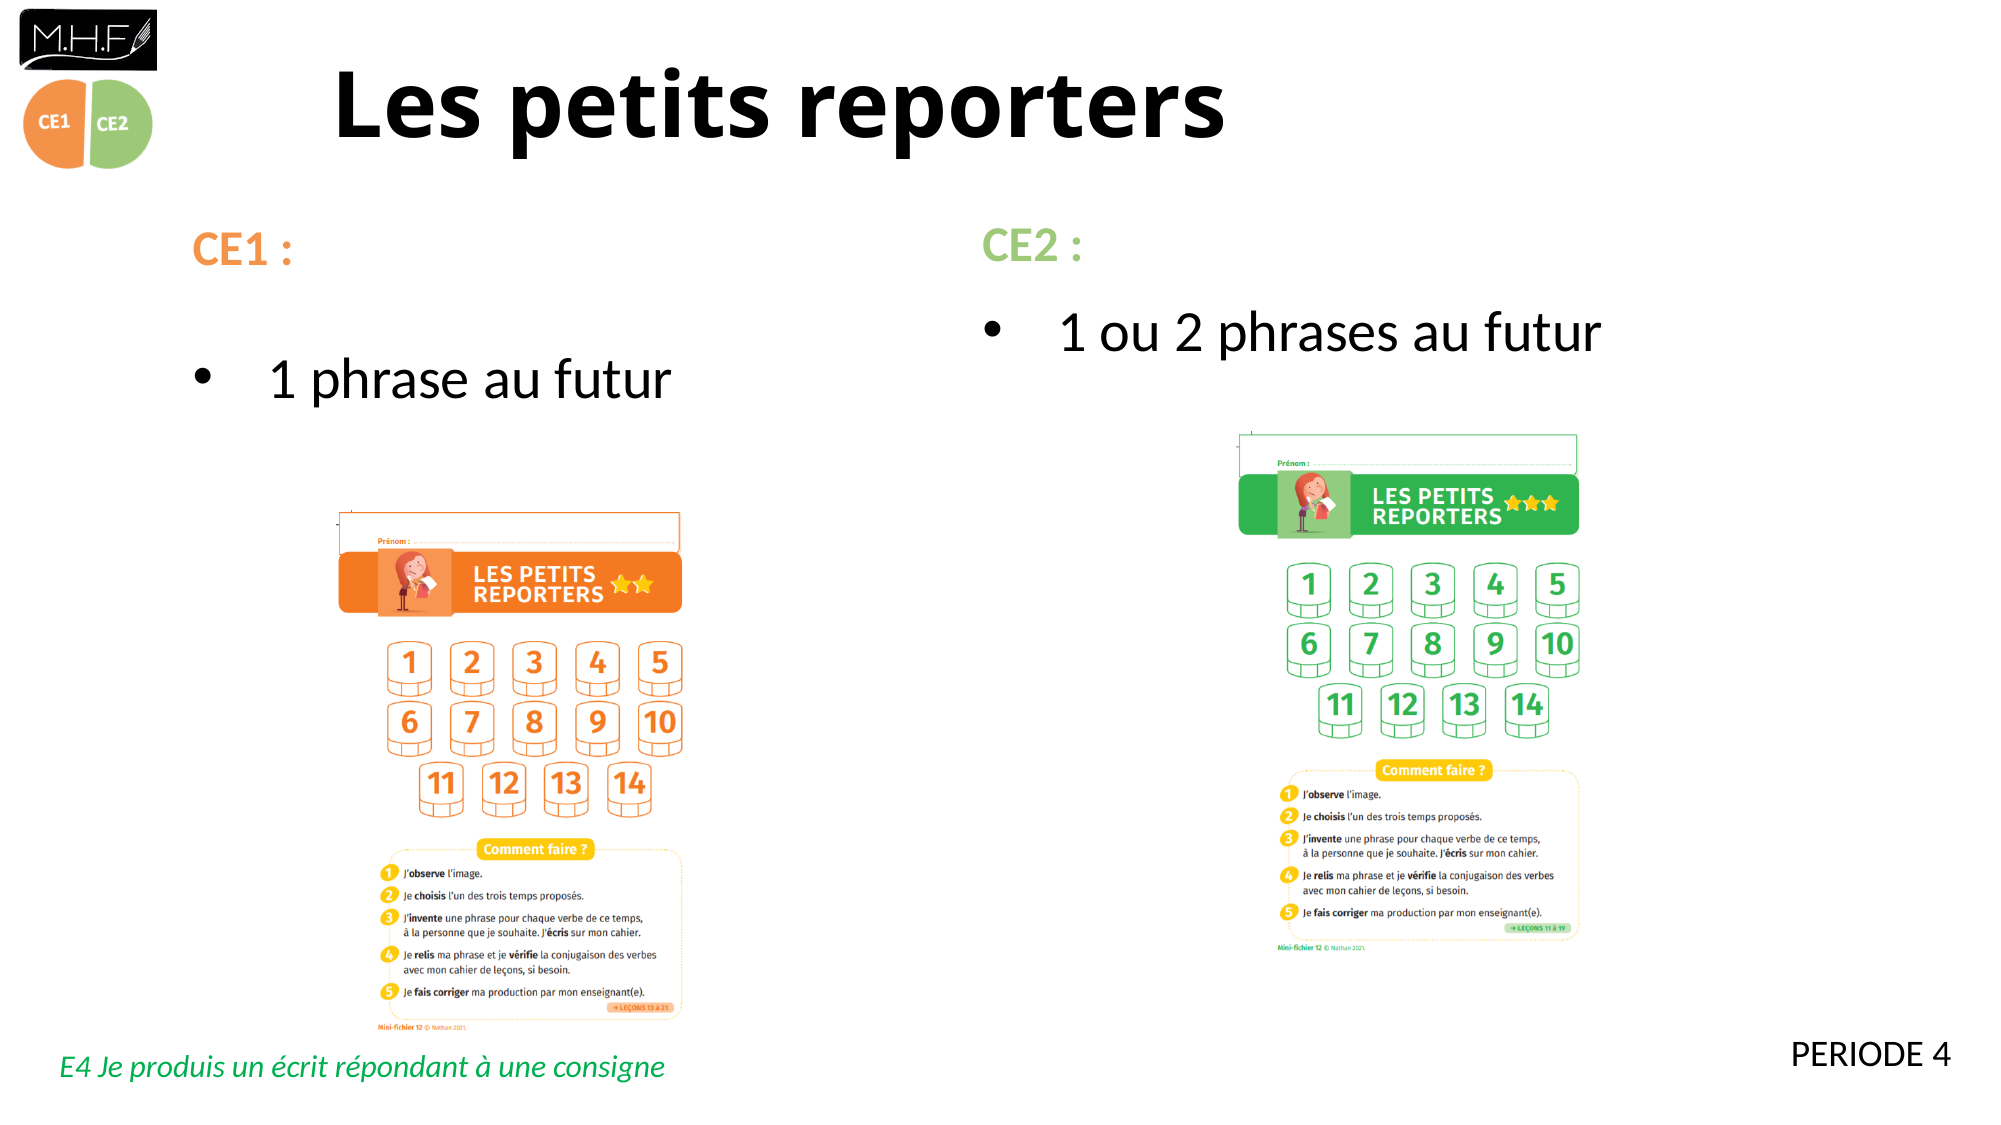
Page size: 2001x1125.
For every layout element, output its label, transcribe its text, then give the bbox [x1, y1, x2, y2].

picture [1236, 431, 1595, 960]
text_box CE1 : 1 phrase au futur [177, 207, 828, 480]
picture [1, 7, 177, 207]
title Les petits reporters [316, 0, 1863, 218]
text_box CE2 : 1 ou 2 phrases au futur [967, 200, 1864, 371]
text_box E4 Je produis un écrit répondant à une consigne [44, 1038, 1346, 1092]
picture [336, 510, 696, 1039]
text_box PERIODE 4 [1362, 1021, 1967, 1082]
